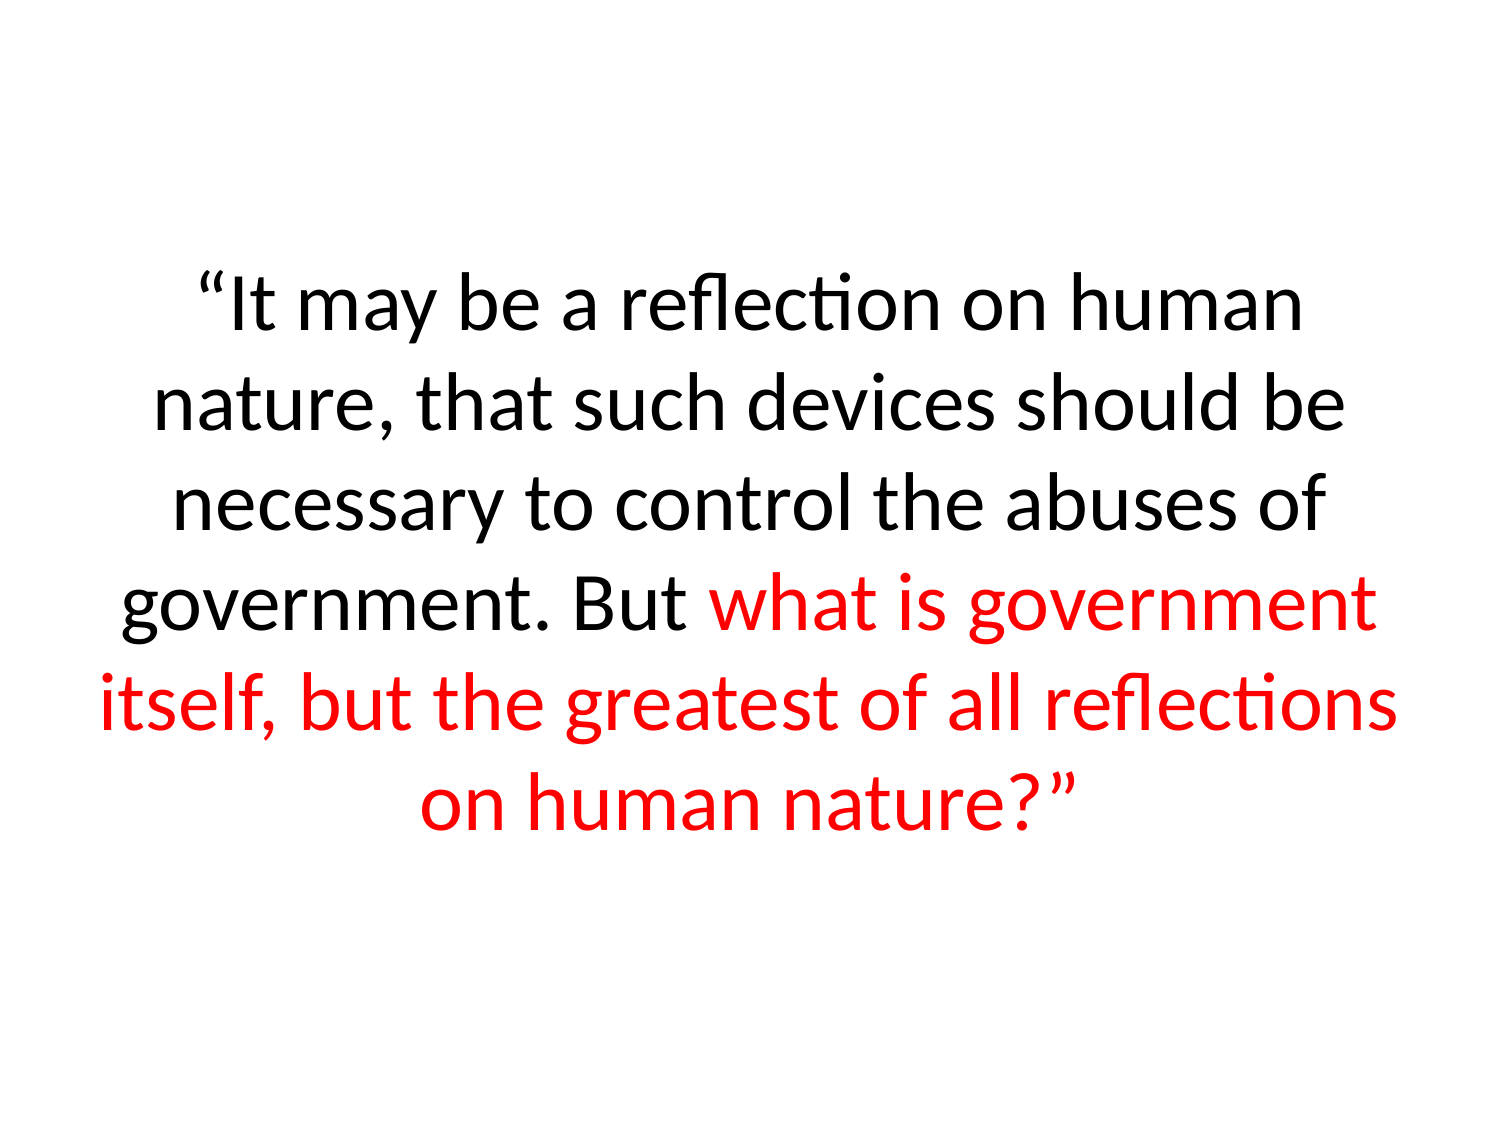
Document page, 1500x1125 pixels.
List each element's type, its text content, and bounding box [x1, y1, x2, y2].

title “It may be a reflection on human nature, that such devices should be necessary to control the abuses of government. But what is government itself, but the greatest of all reflections on human nature?” [74, 44, 1426, 1051]
